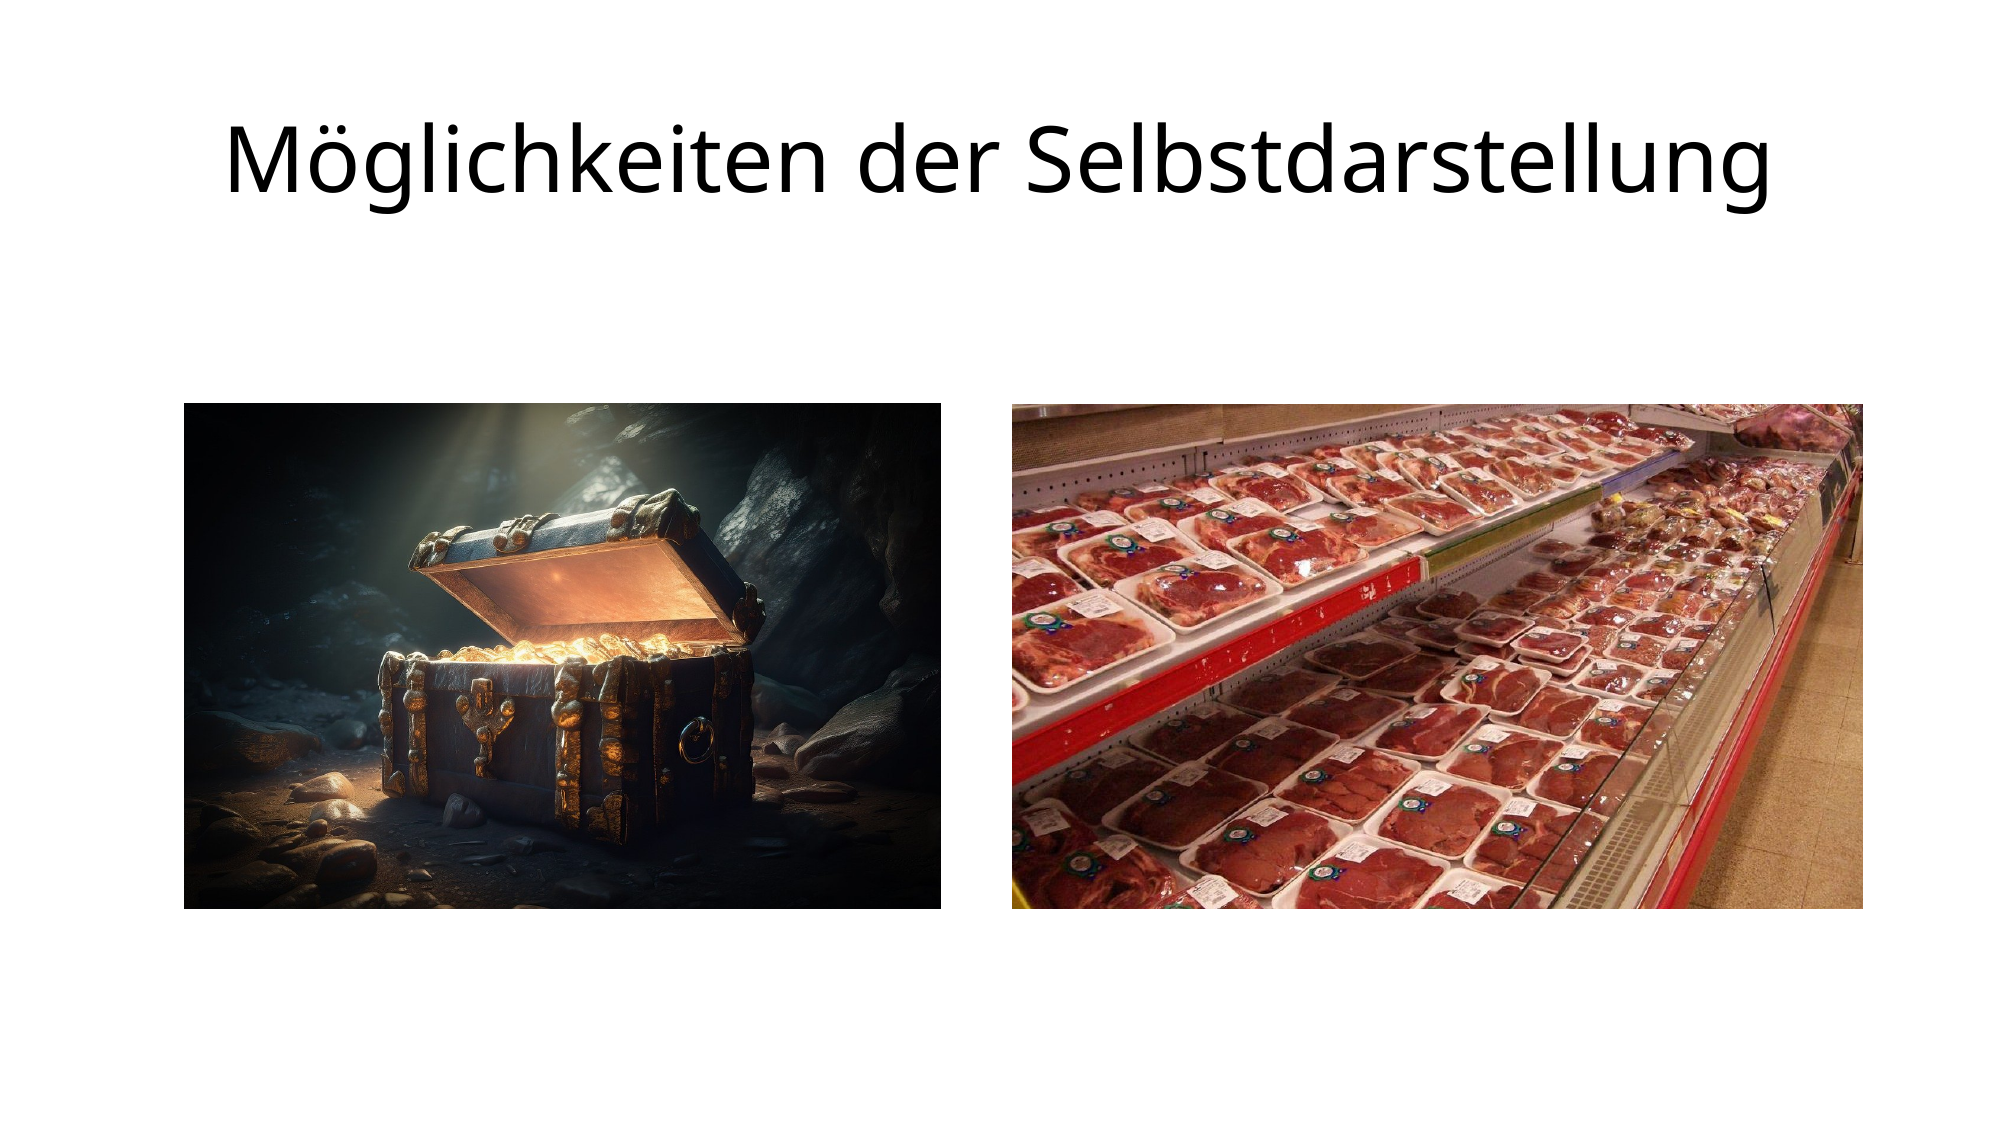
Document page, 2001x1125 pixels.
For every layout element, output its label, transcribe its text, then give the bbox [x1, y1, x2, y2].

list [1012, 404, 1863, 909]
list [183, 403, 941, 909]
title Möglichkeiten der Selbstdarstellung [137, 53, 1863, 272]
